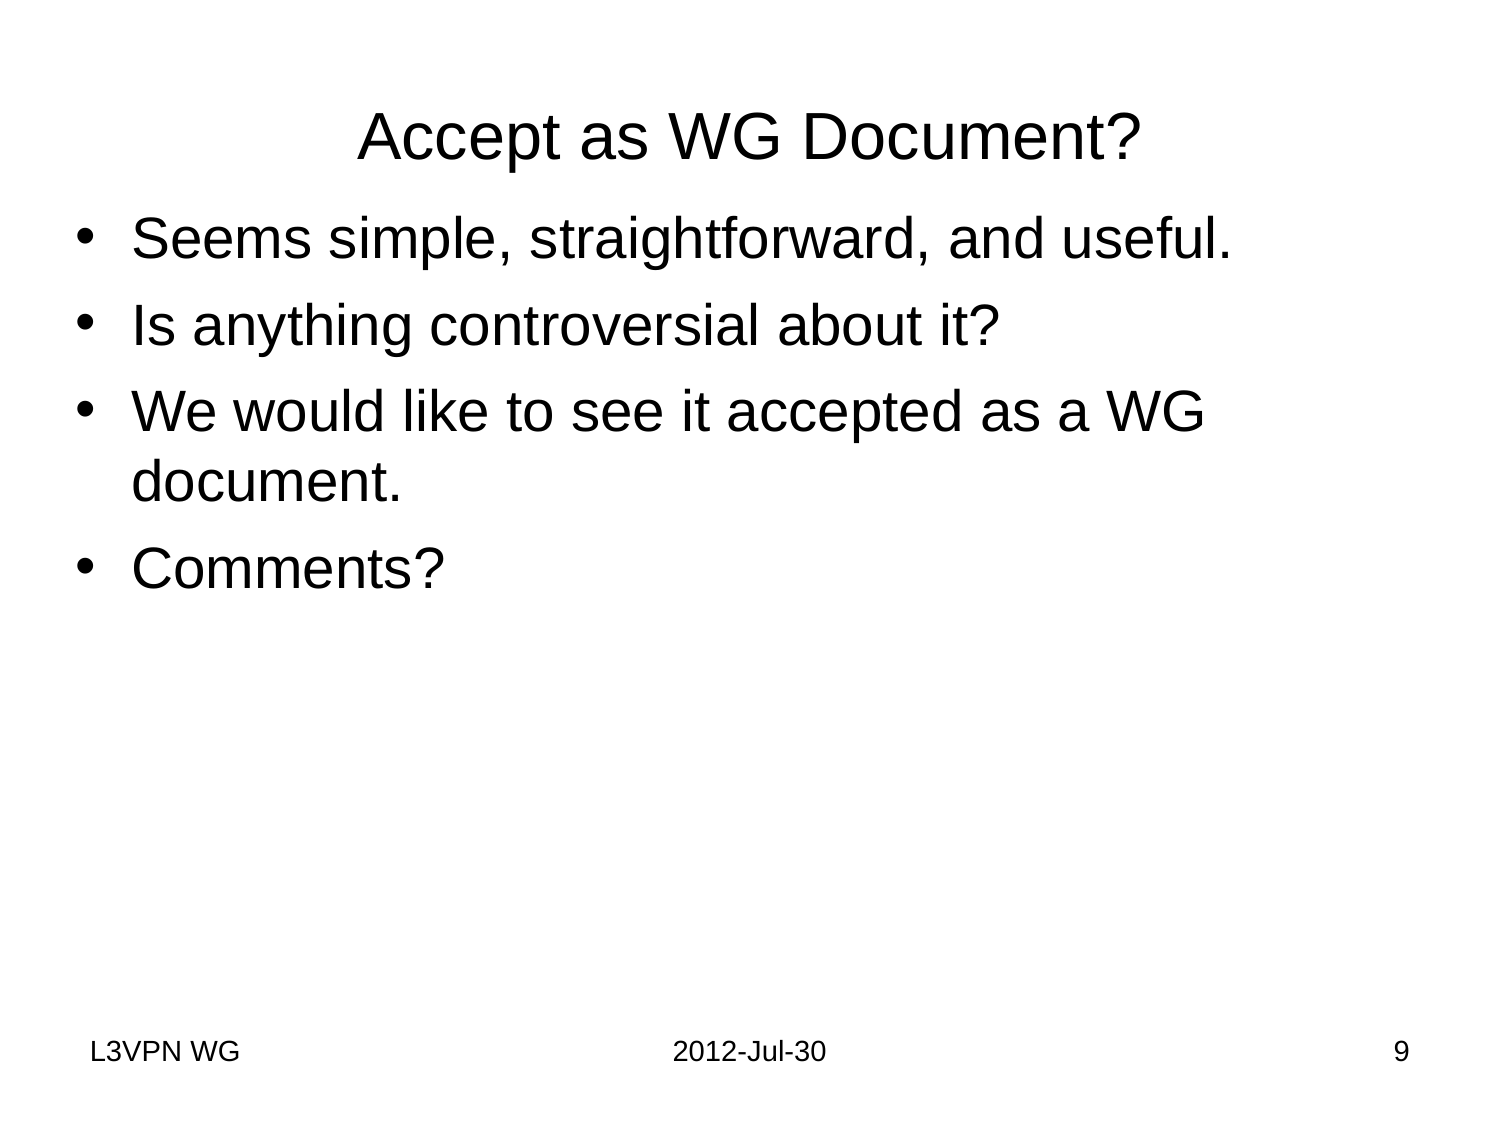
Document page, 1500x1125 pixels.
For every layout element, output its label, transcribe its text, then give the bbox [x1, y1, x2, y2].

slide_number L3VPN WG [74, 1024, 425, 1110]
title Accept as WG Document? [74, 52, 1426, 199]
slide_number 9 [1074, 1024, 1425, 1103]
footer 2012-Jul-30 [512, 1024, 988, 1103]
list Seems simple, straightforward, and useful. Is anything controversial about it? We would like to see it accepted as a WG document. Comments? [74, 199, 1426, 1013]
